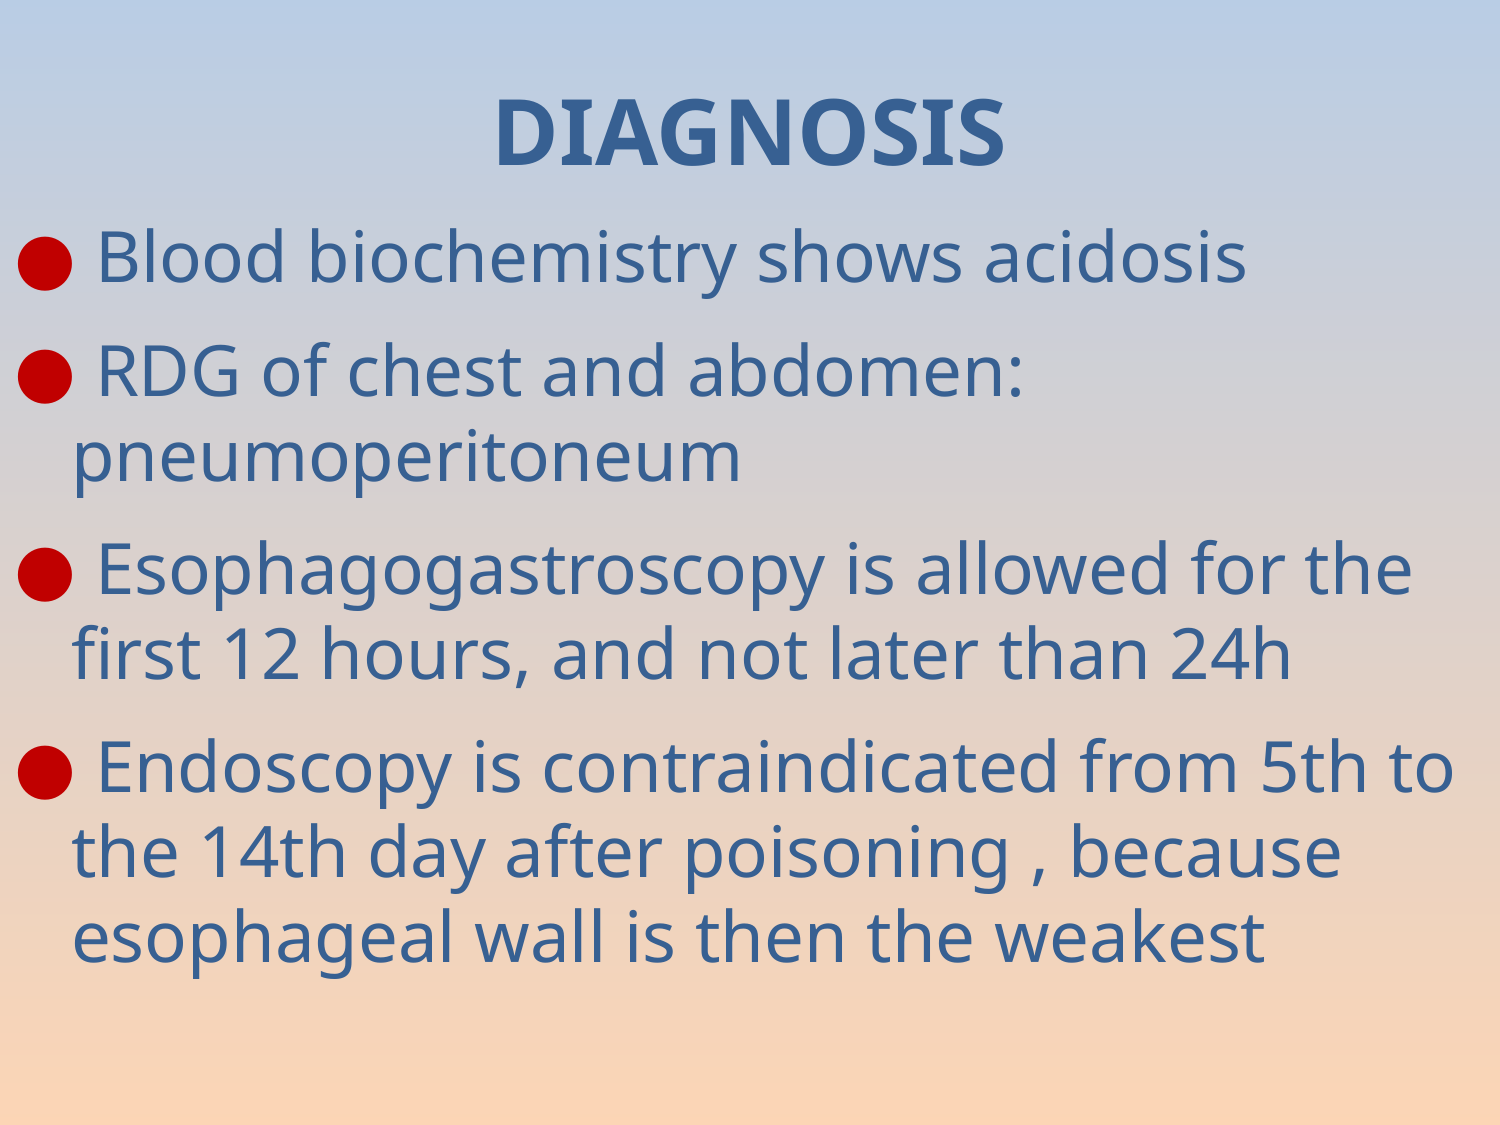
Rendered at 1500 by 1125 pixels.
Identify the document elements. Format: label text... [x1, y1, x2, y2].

text_box DIAGNOSIS Blood biochemistry shows acidosis RDG of chest and abdomen: pneumoperitoneum Esophagogastroscopy is allowed for the first 12 hours, and not later than 24h Endoscopy is contraindicated from 5th to the 14th day after poisoning , because esophageal wall is then the weakest [0, 0, 1500, 1125]
